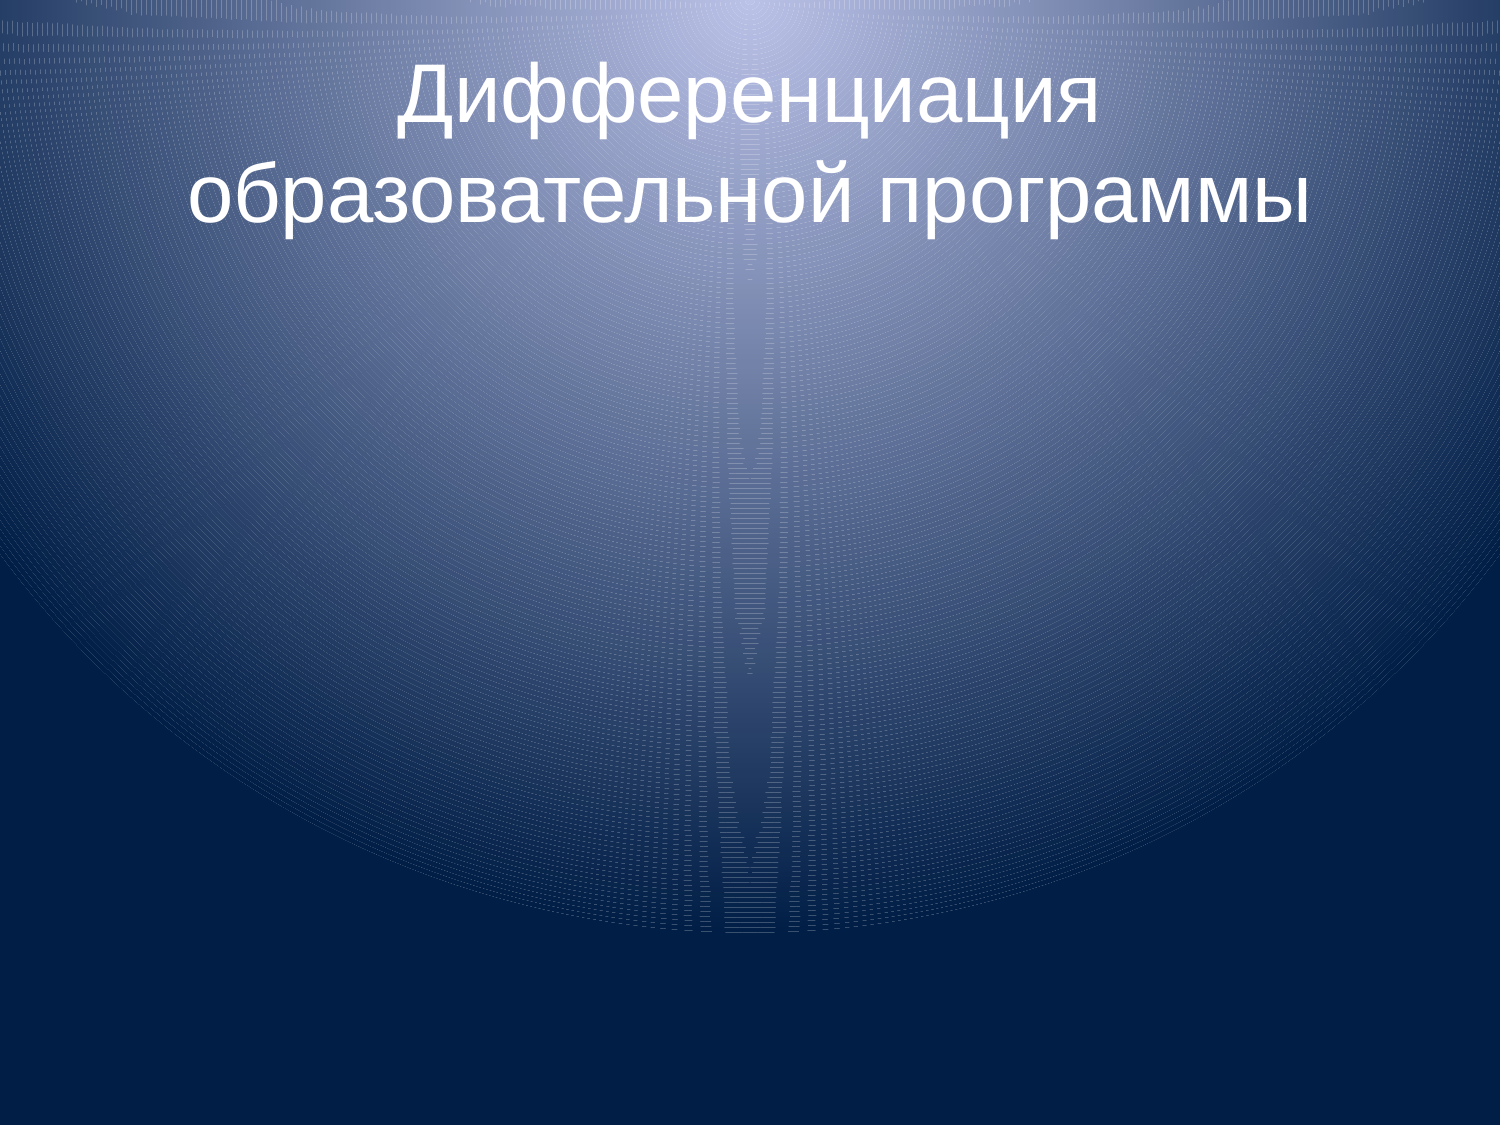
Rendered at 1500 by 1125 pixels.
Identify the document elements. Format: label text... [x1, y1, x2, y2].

title Дифференциация образовательной программы [74, 44, 1426, 233]
